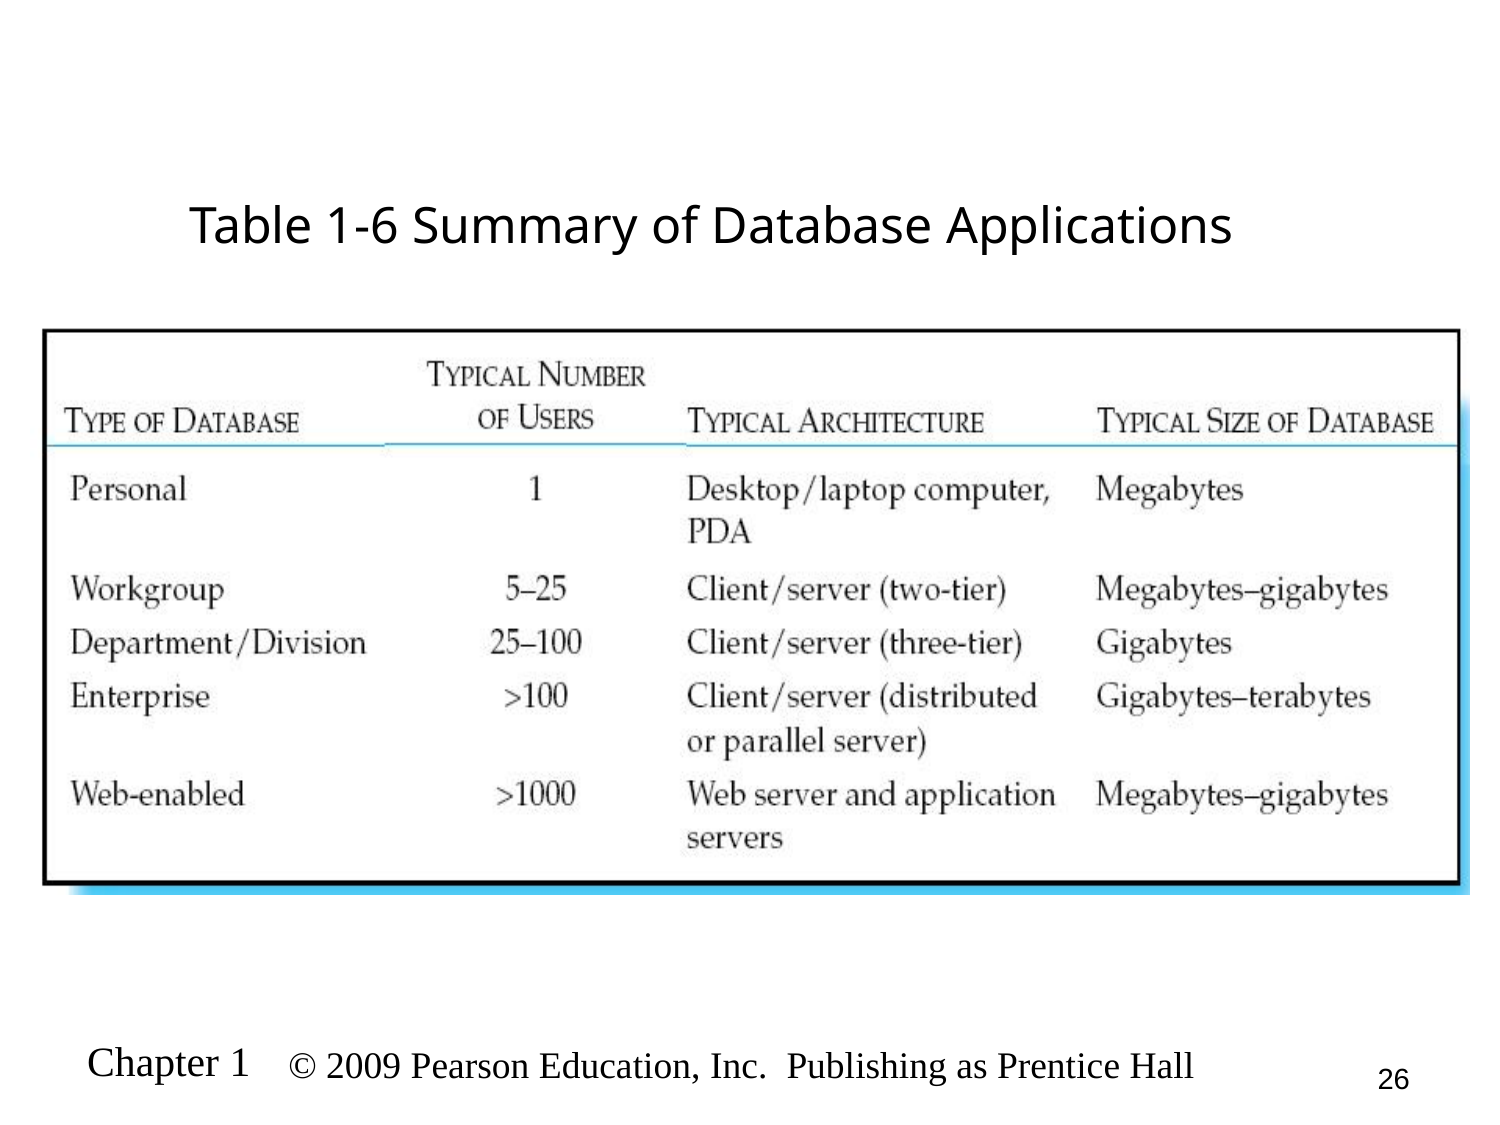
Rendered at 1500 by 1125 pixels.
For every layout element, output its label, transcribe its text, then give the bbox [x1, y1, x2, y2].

text_box Table 1-6 Summary of Database Applications [174, 186, 1450, 262]
slide_number 26 [1074, 1024, 1426, 1103]
picture [30, 315, 1470, 895]
